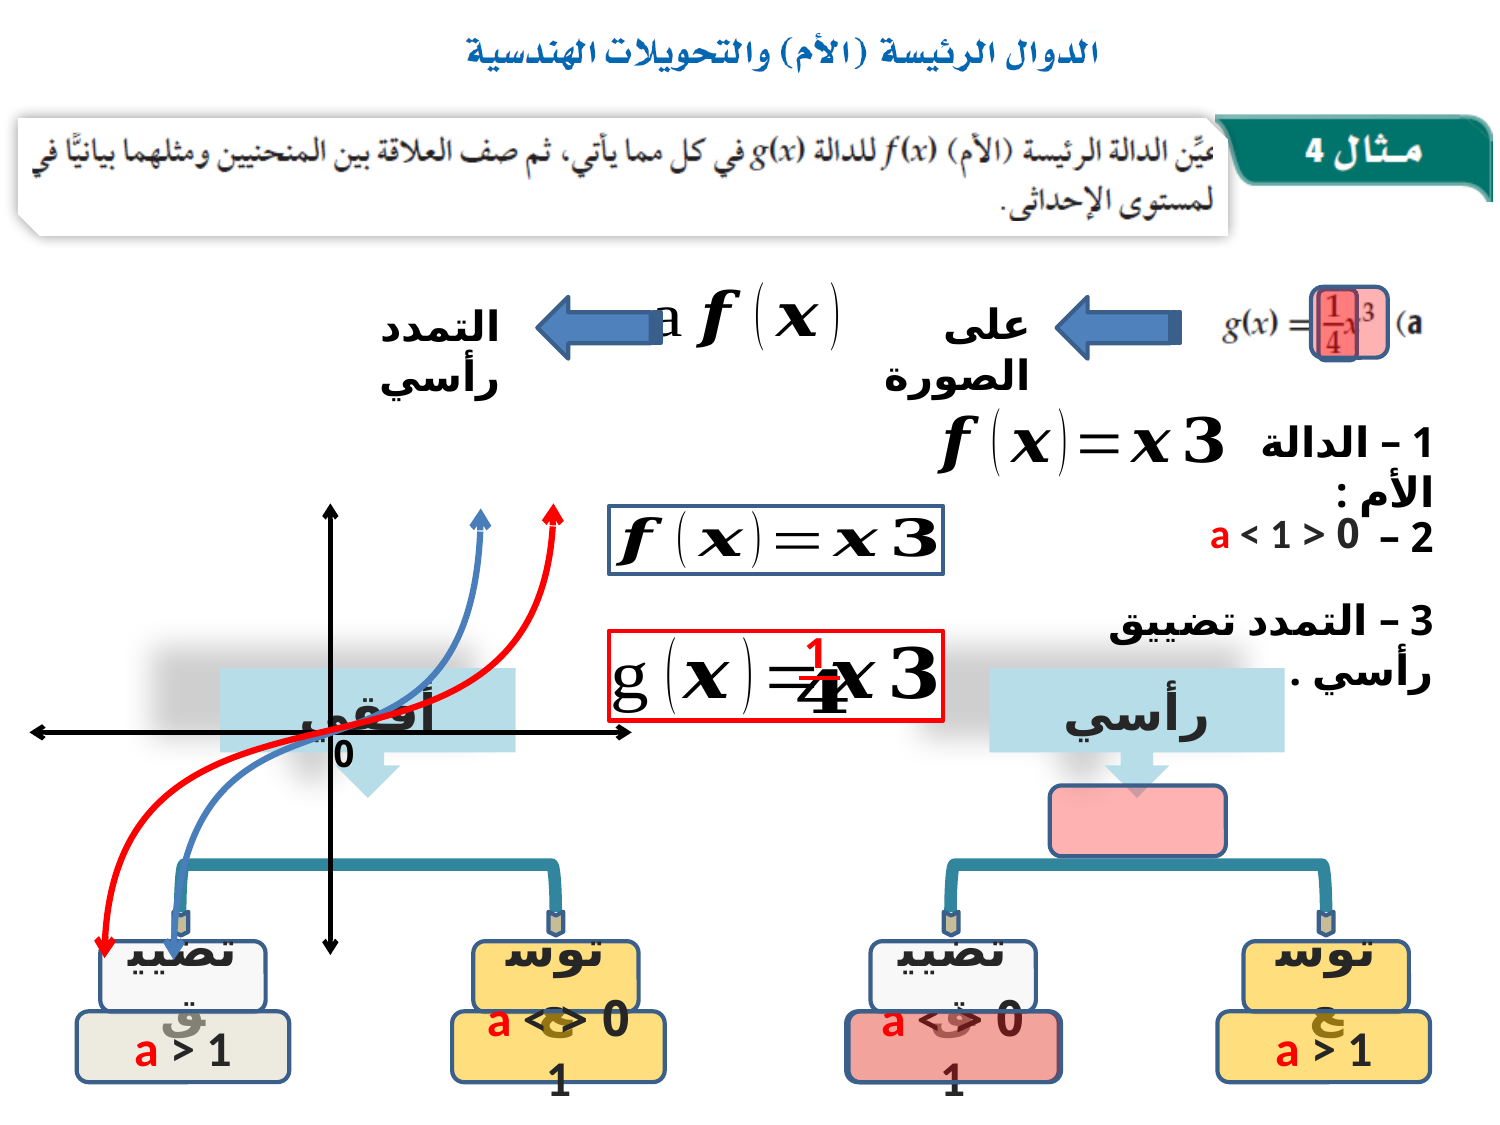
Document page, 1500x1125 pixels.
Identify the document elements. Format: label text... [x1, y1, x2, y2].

text_box 3 – التمدد تضييق رأسي . [1045, 586, 1449, 701]
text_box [29, 503, 632, 956]
picture [24, 113, 1493, 229]
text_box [76, 667, 1431, 1083]
picture [466, 30, 1099, 73]
text_box على الصورة [831, 291, 1046, 406]
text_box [101, 506, 557, 956]
text_box التمدد رأسي [300, 292, 516, 407]
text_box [932, 404, 1450, 481]
picture [1220, 290, 1426, 359]
text_box [535, 294, 663, 361]
text_box [1312, 284, 1386, 289]
text_box [1054, 294, 1182, 361]
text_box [1179, 499, 1449, 570]
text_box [610, 619, 942, 729]
